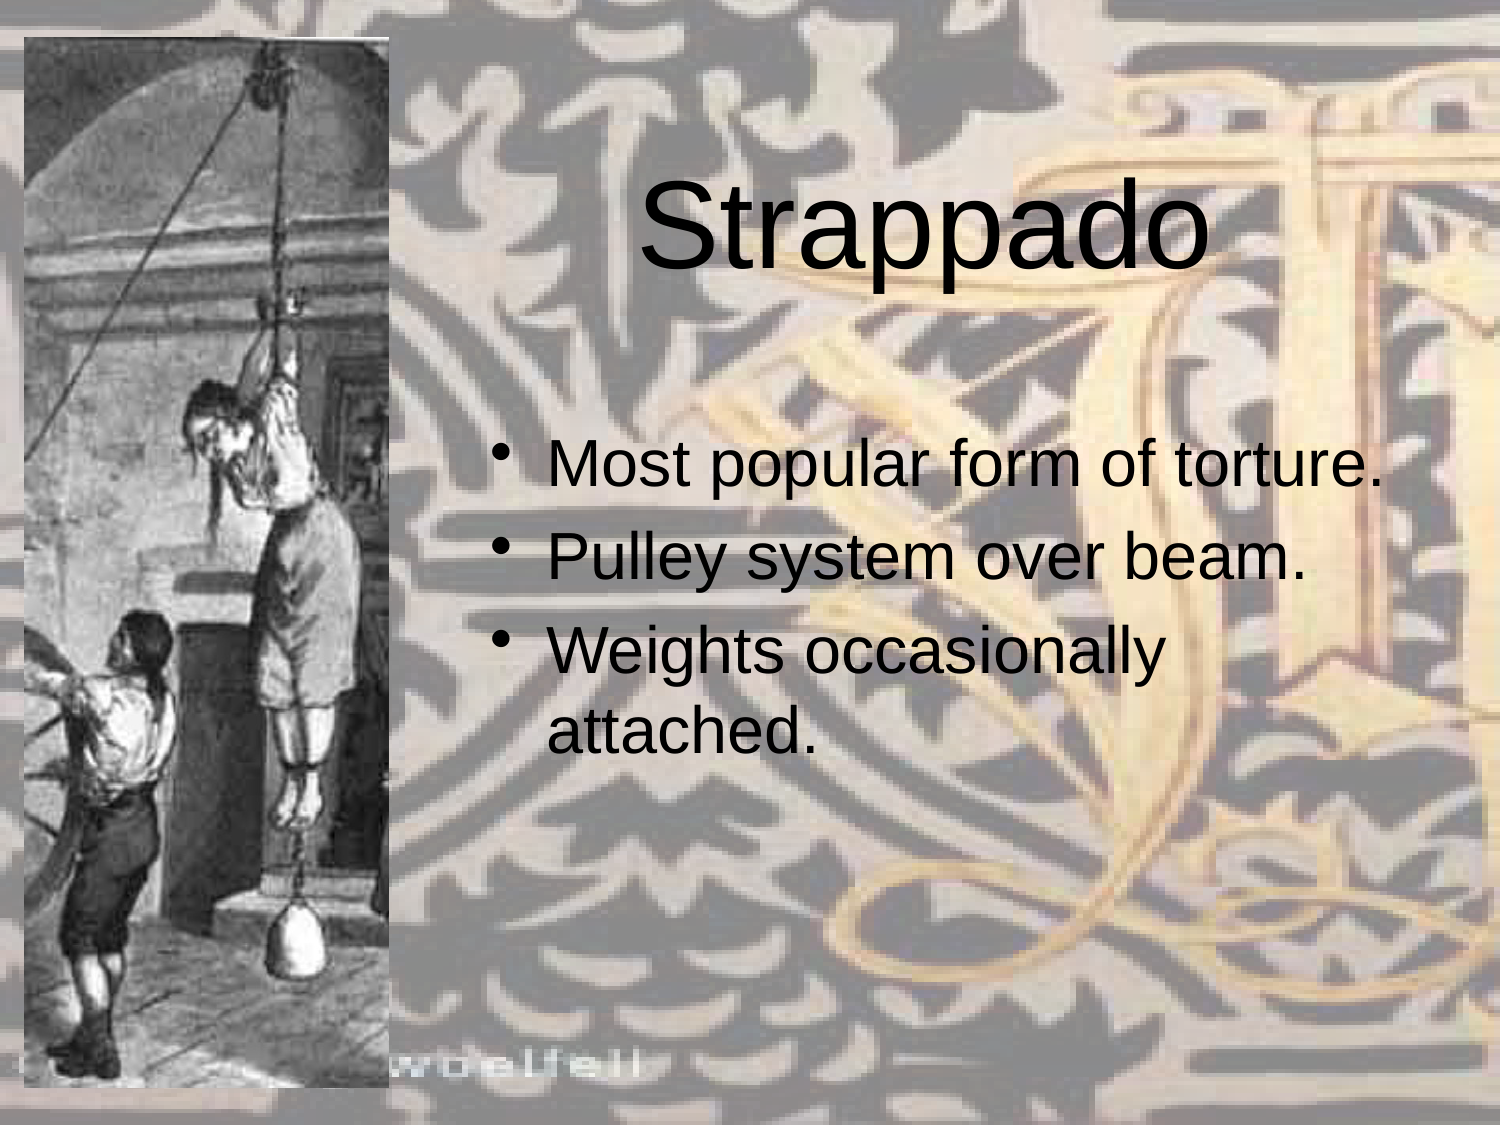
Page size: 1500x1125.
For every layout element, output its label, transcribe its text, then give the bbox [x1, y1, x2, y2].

picture [24, 37, 390, 1088]
title Strappado [462, 124, 1388, 313]
list Most popular form of torture. Pulley system over beam. Weights occasionally attached. [474, 412, 1463, 813]
